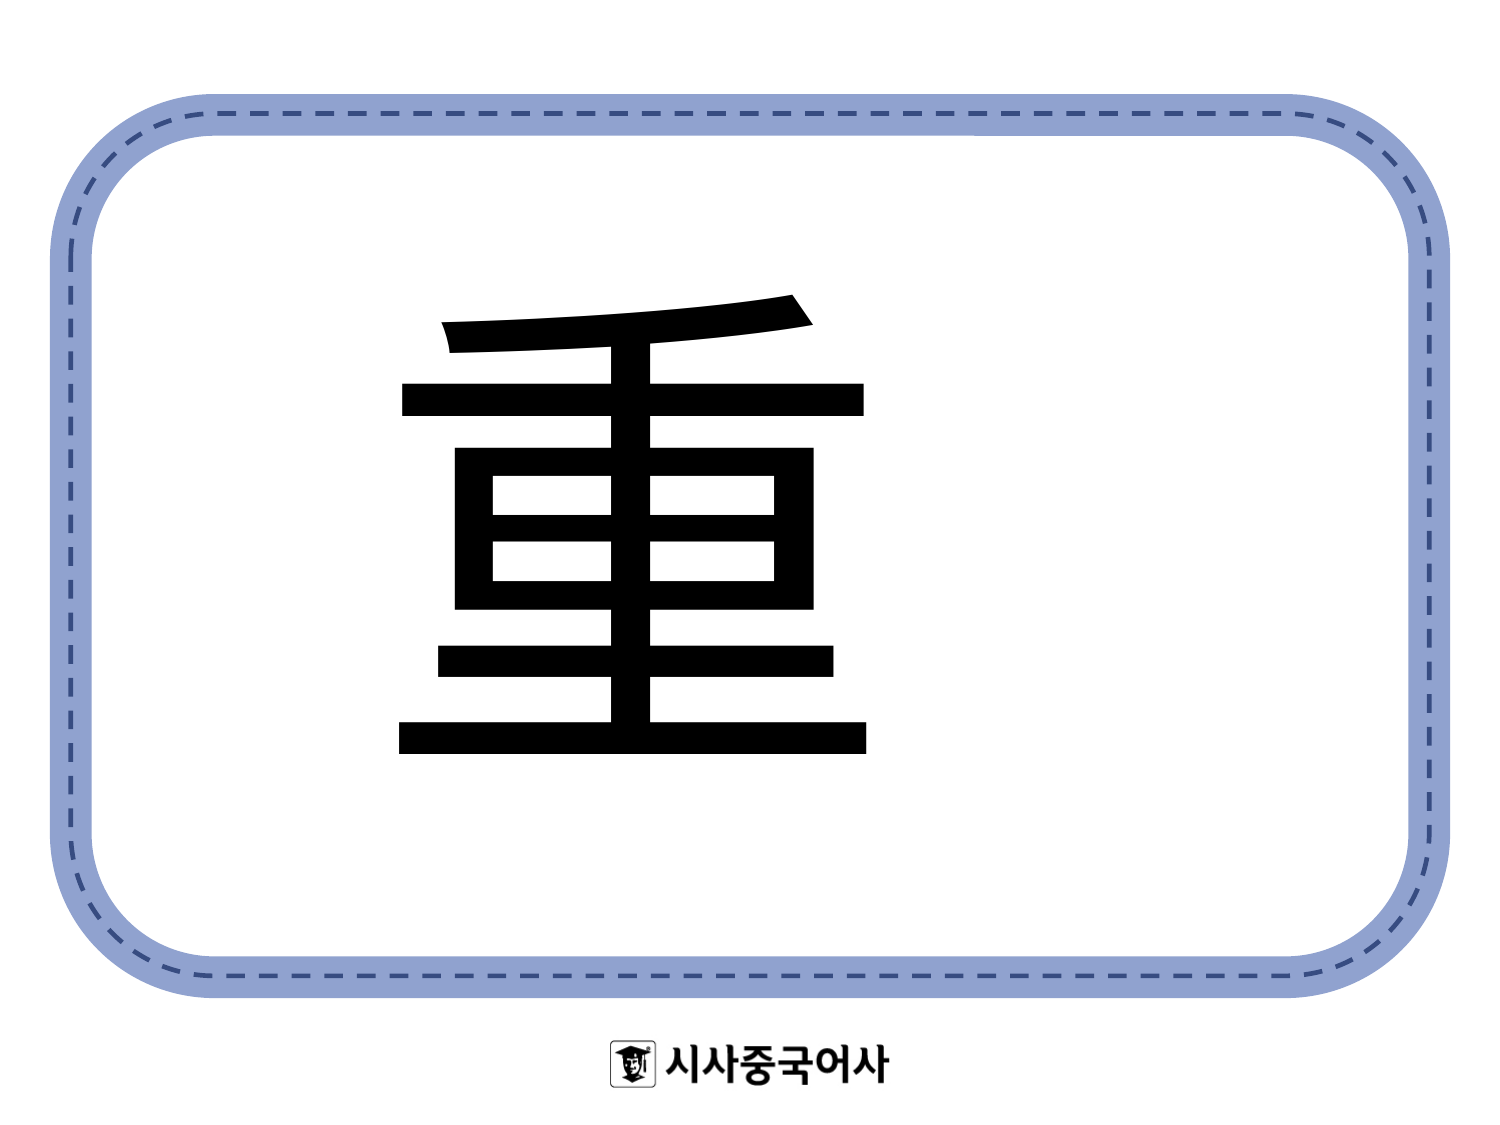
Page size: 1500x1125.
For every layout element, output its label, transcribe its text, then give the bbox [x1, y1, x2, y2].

text_box 重 [145, 189, 1354, 853]
picture [602, 1034, 898, 1094]
